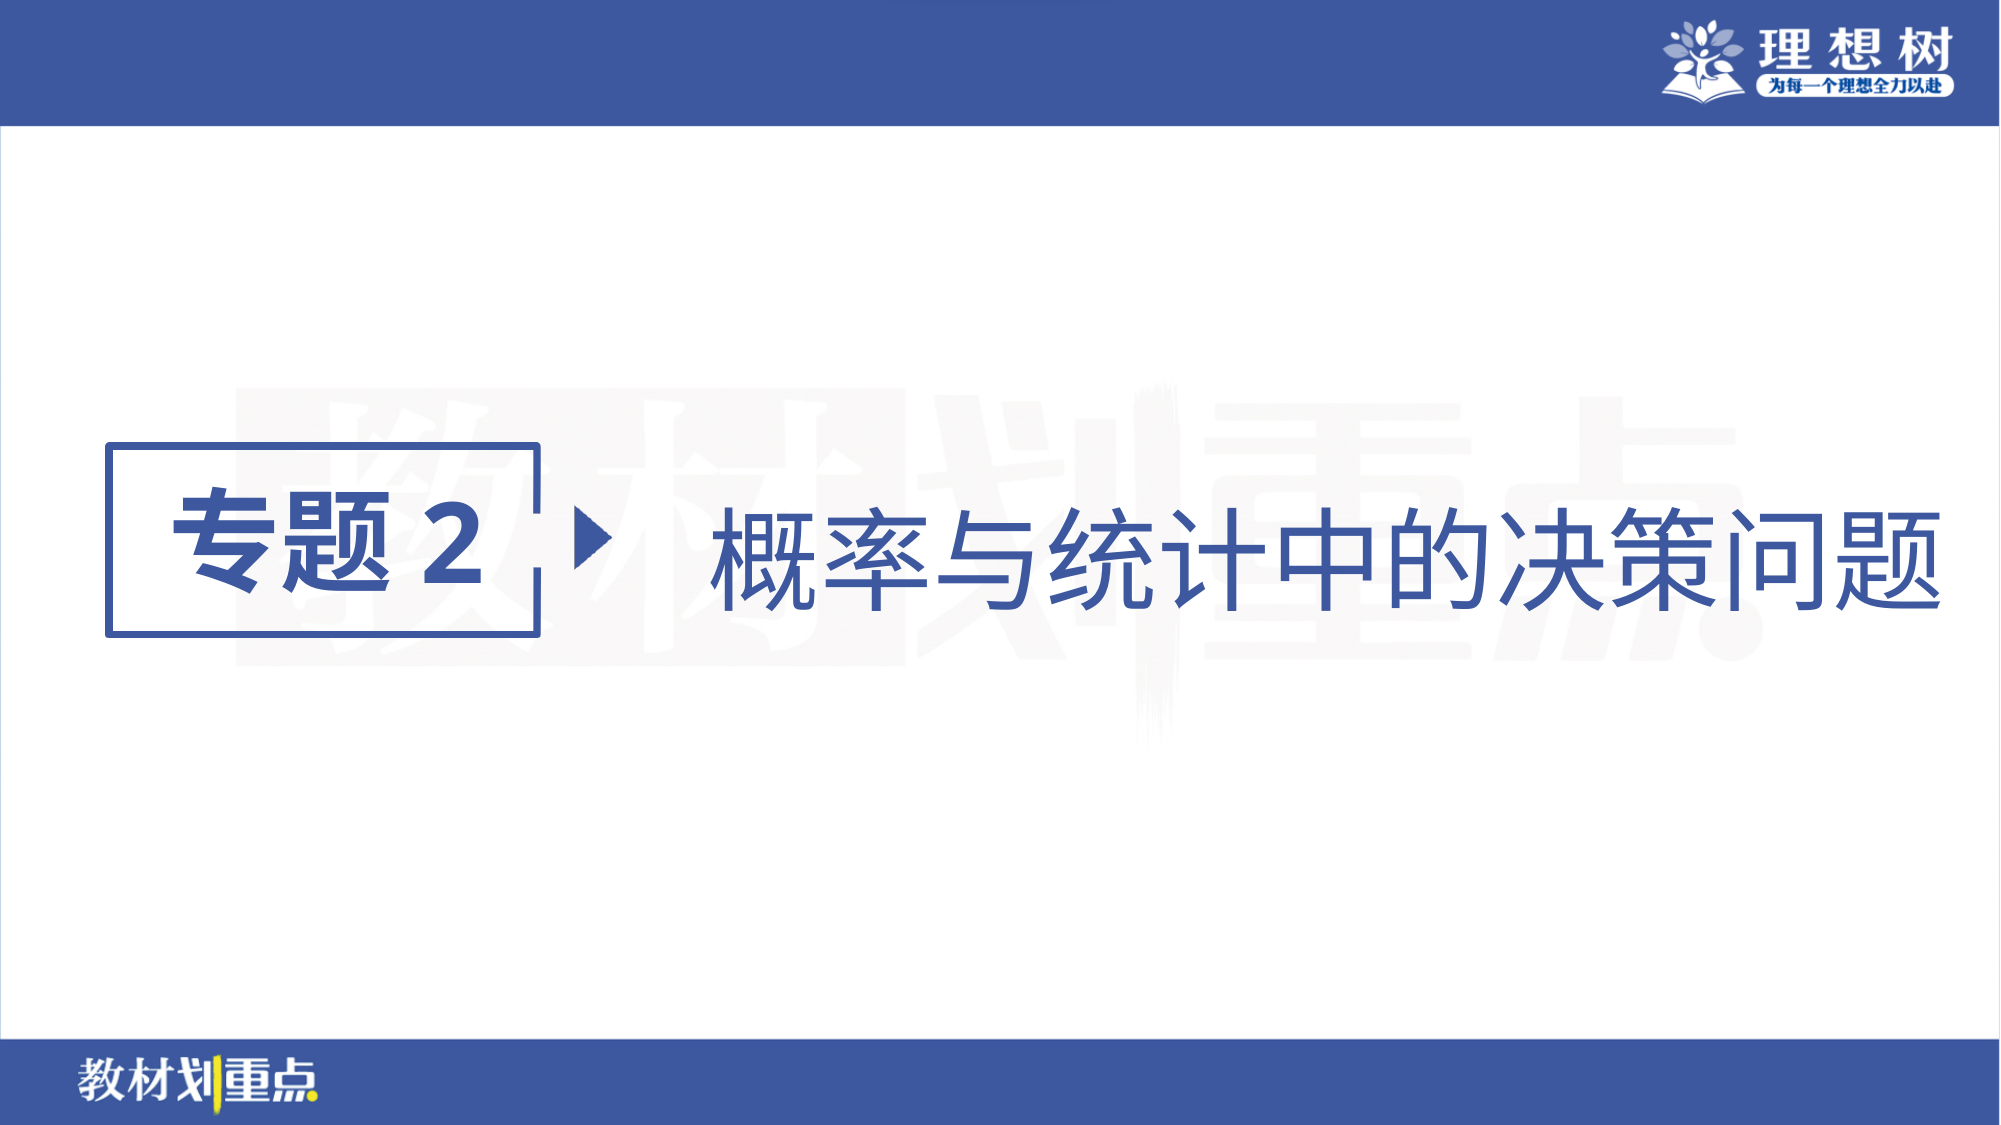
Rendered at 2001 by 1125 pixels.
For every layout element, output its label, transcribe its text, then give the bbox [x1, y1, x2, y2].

text_box 概率与统计中的决策问题 [708, 424, 2000, 635]
picture [0, 0, 2000, 1125]
